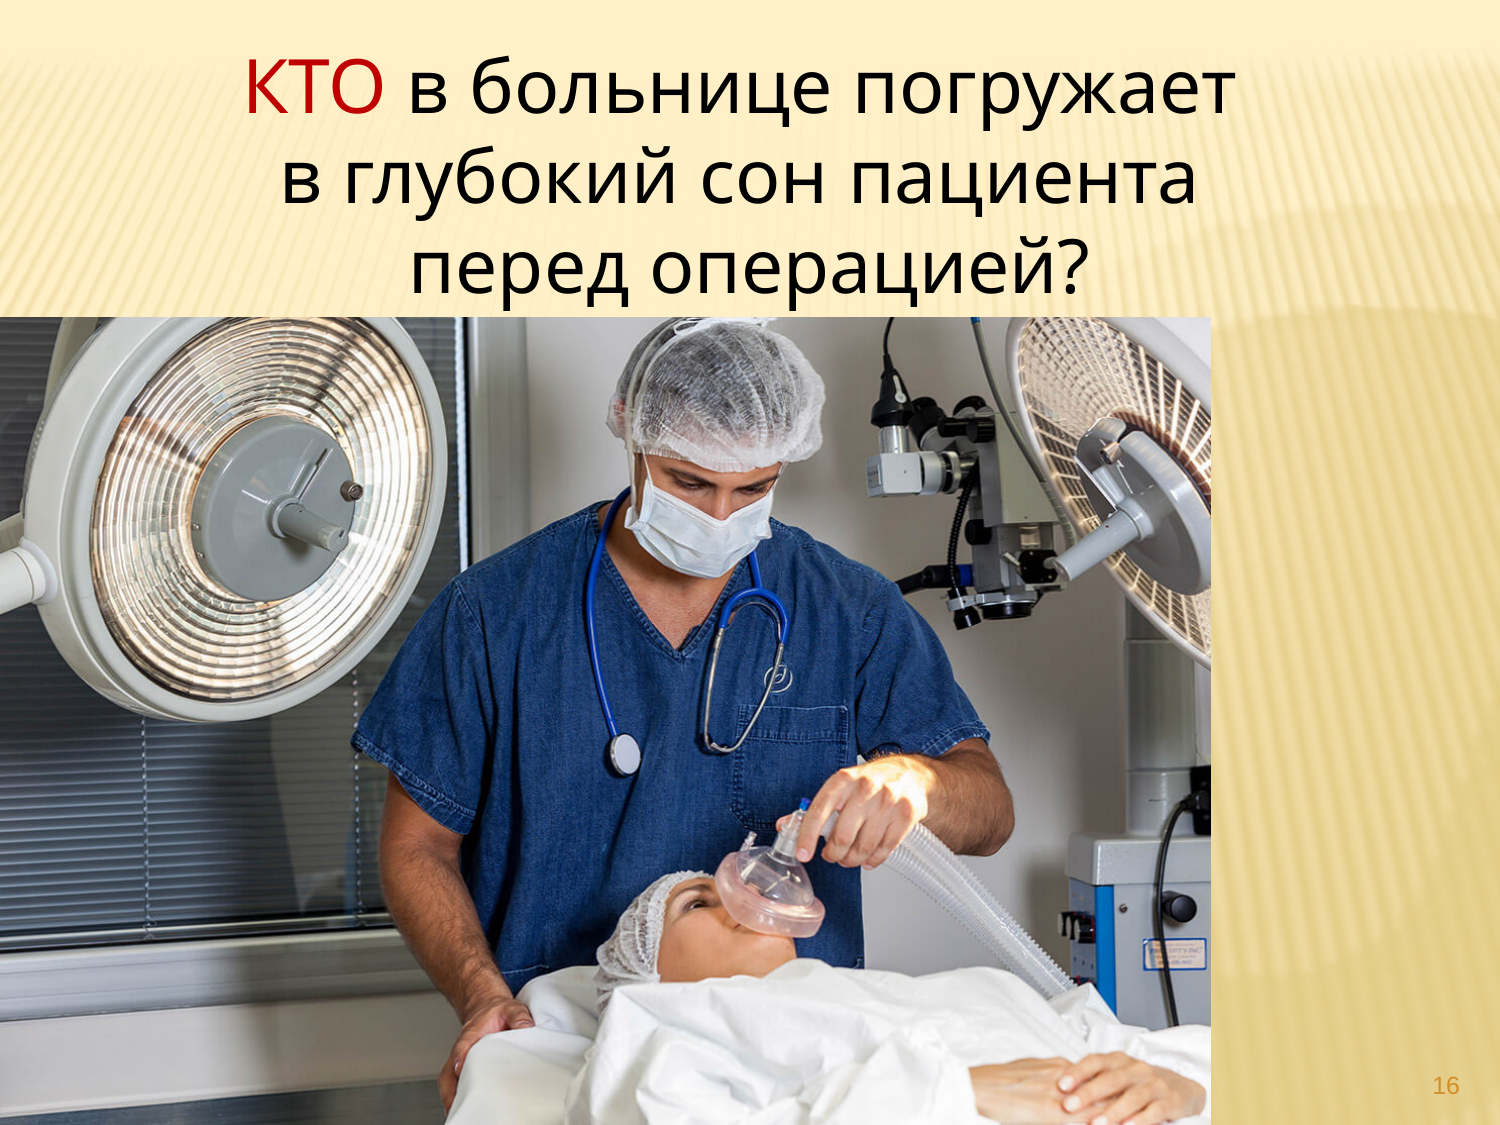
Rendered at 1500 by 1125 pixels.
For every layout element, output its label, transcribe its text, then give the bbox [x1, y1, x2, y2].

picture [0, 317, 1211, 1125]
text_box КТО в больнице погружает в глубокий сон пациента перед операцией? [0, 30, 1500, 316]
slide_number 16 [1350, 1062, 1475, 1103]
